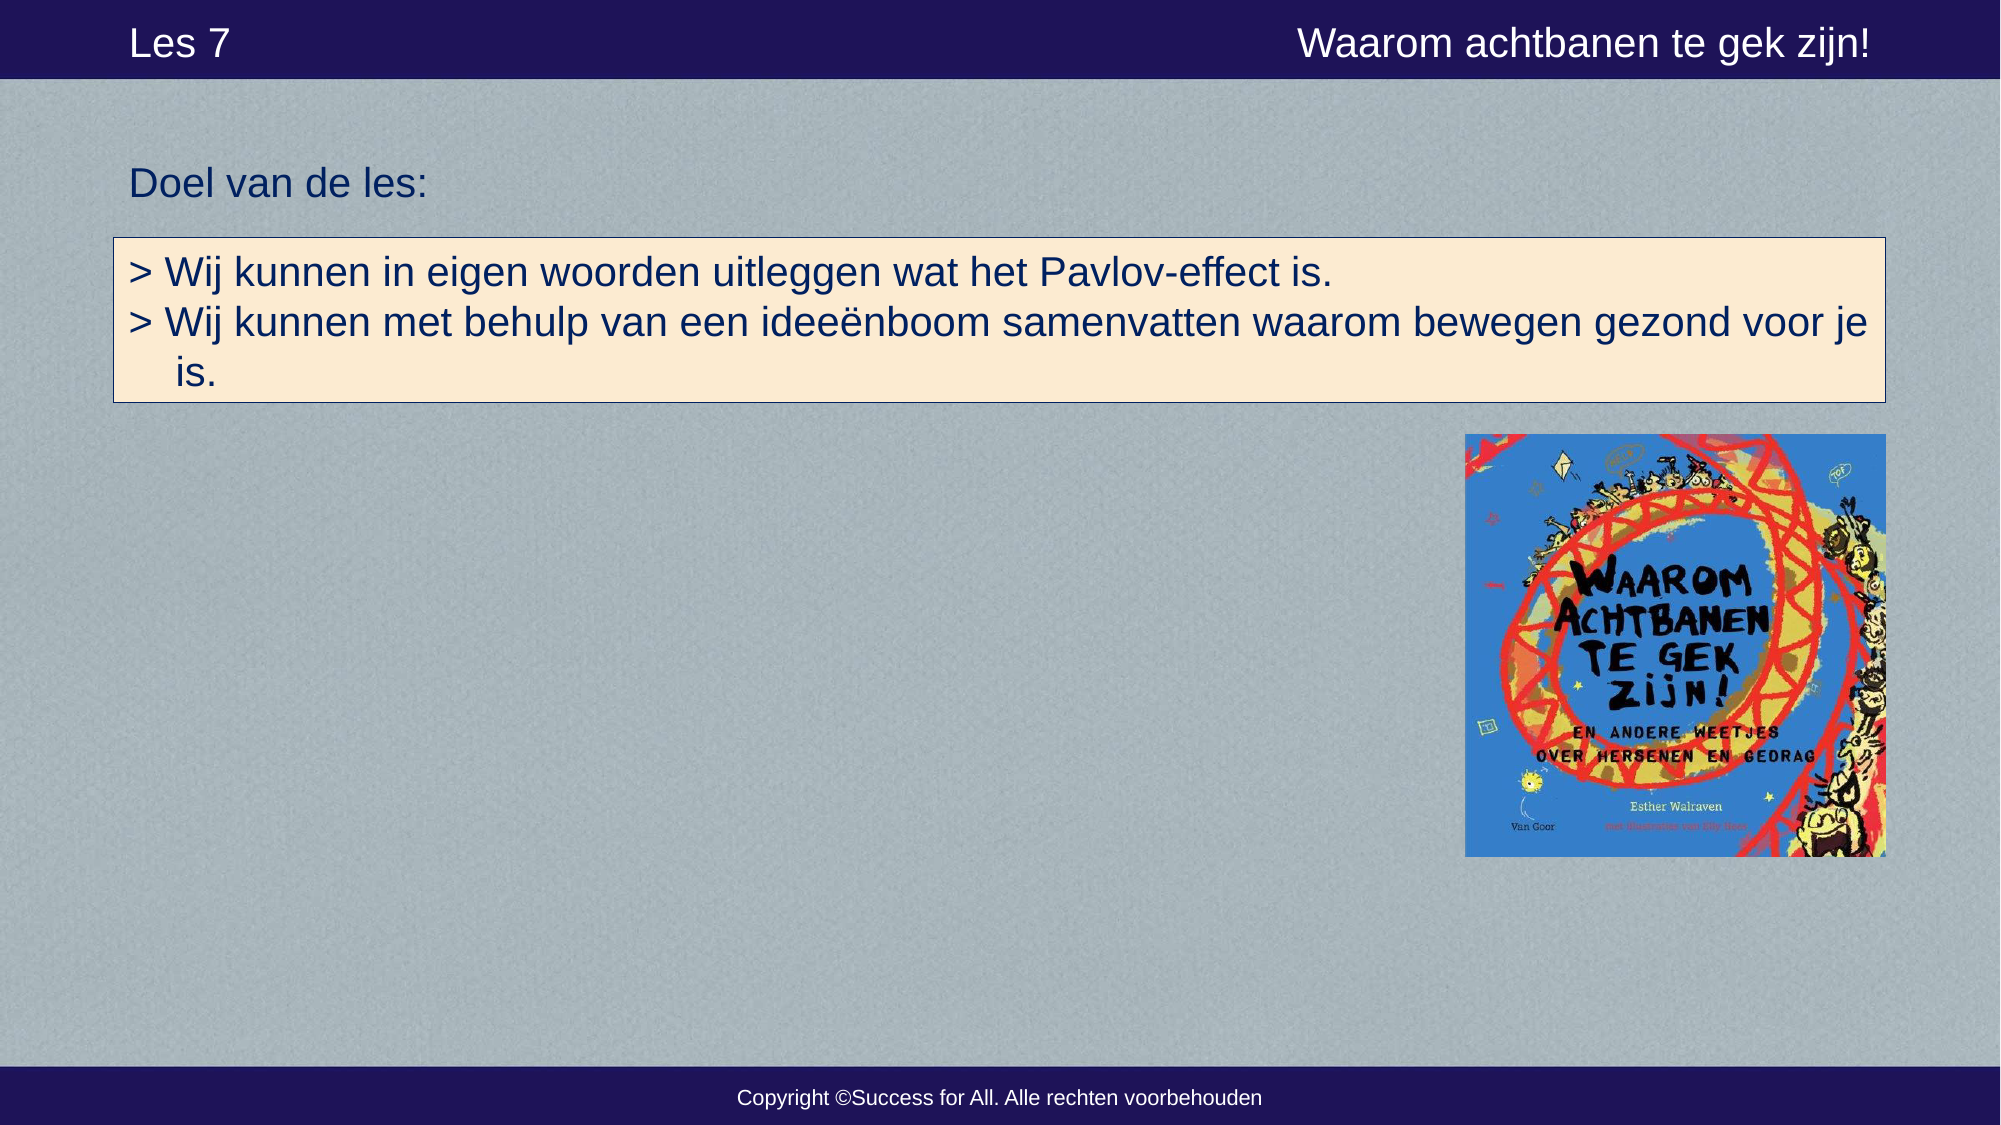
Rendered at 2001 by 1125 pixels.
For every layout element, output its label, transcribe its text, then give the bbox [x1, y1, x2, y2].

text_box Les 7 [114, 8, 354, 73]
picture [0, 0, 2001, 1125]
text_box Waarom achtbanen te gek zijn! [999, 8, 1886, 73]
text_box Doel van de les: [113, 148, 1635, 214]
text_box > Wij kunnen in eigen woorden uitleggen wat het Pavlov-effect is. > Wij kunnen met behulp van een ideeënboom samenvatten waarom bewegen gezond voor je is. [113, 237, 1886, 403]
text_box Copyright ©Success for All. Alle rechten voorbehouden [0, 1076, 2000, 1125]
